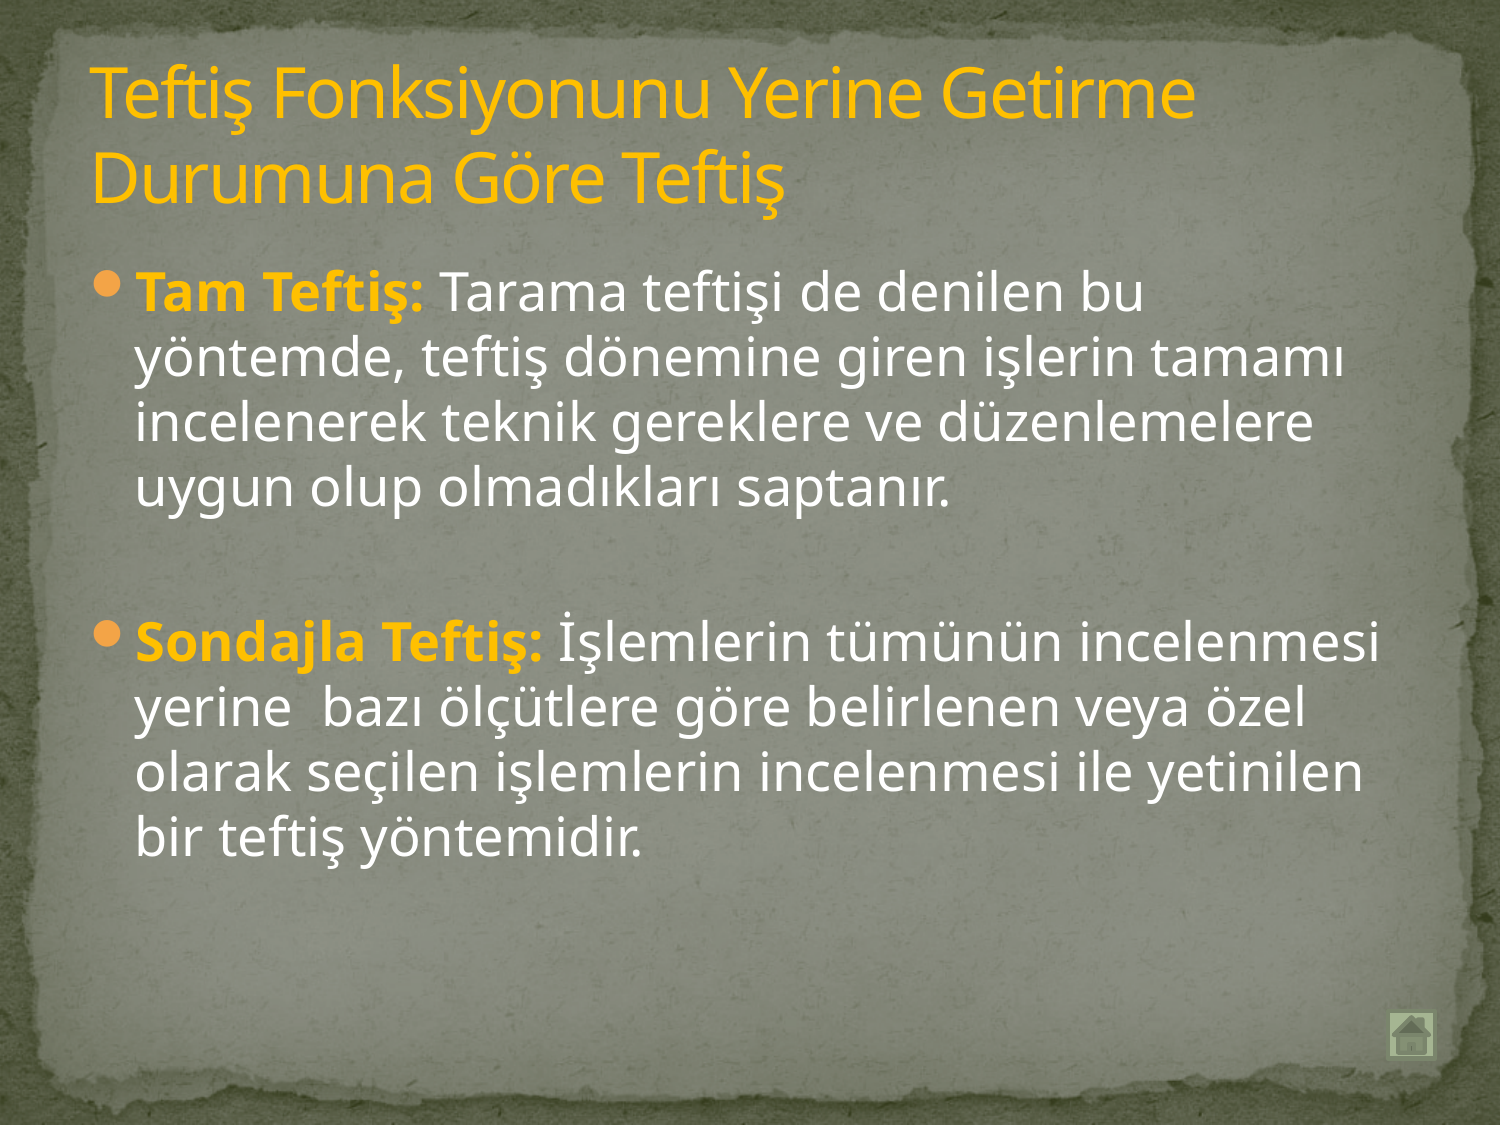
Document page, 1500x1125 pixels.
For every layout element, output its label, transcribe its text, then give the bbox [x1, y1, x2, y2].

title Teftiş Fonksiyonunu Yerine Getirme Durumuna Göre Teftiş [74, 24, 1425, 225]
list Tam Teftiş: Tarama teftişi de denilen bu yöntemde, teftiş dönemine giren işlerin tamamı incelenerek teknik gereklere ve düzenlemelere uygun olup olmadıkları saptanır. Sondajla Teftiş: İşlemlerin tümünün incelenmesi yerine bazı ölçütlere göre belirlenen veya özel olarak seçilen işlemlerin incelenmesi ile yetinilen bir teftiş yöntemidir. [75, 249, 1425, 1000]
text_box [1386, 1009, 1437, 1061]
